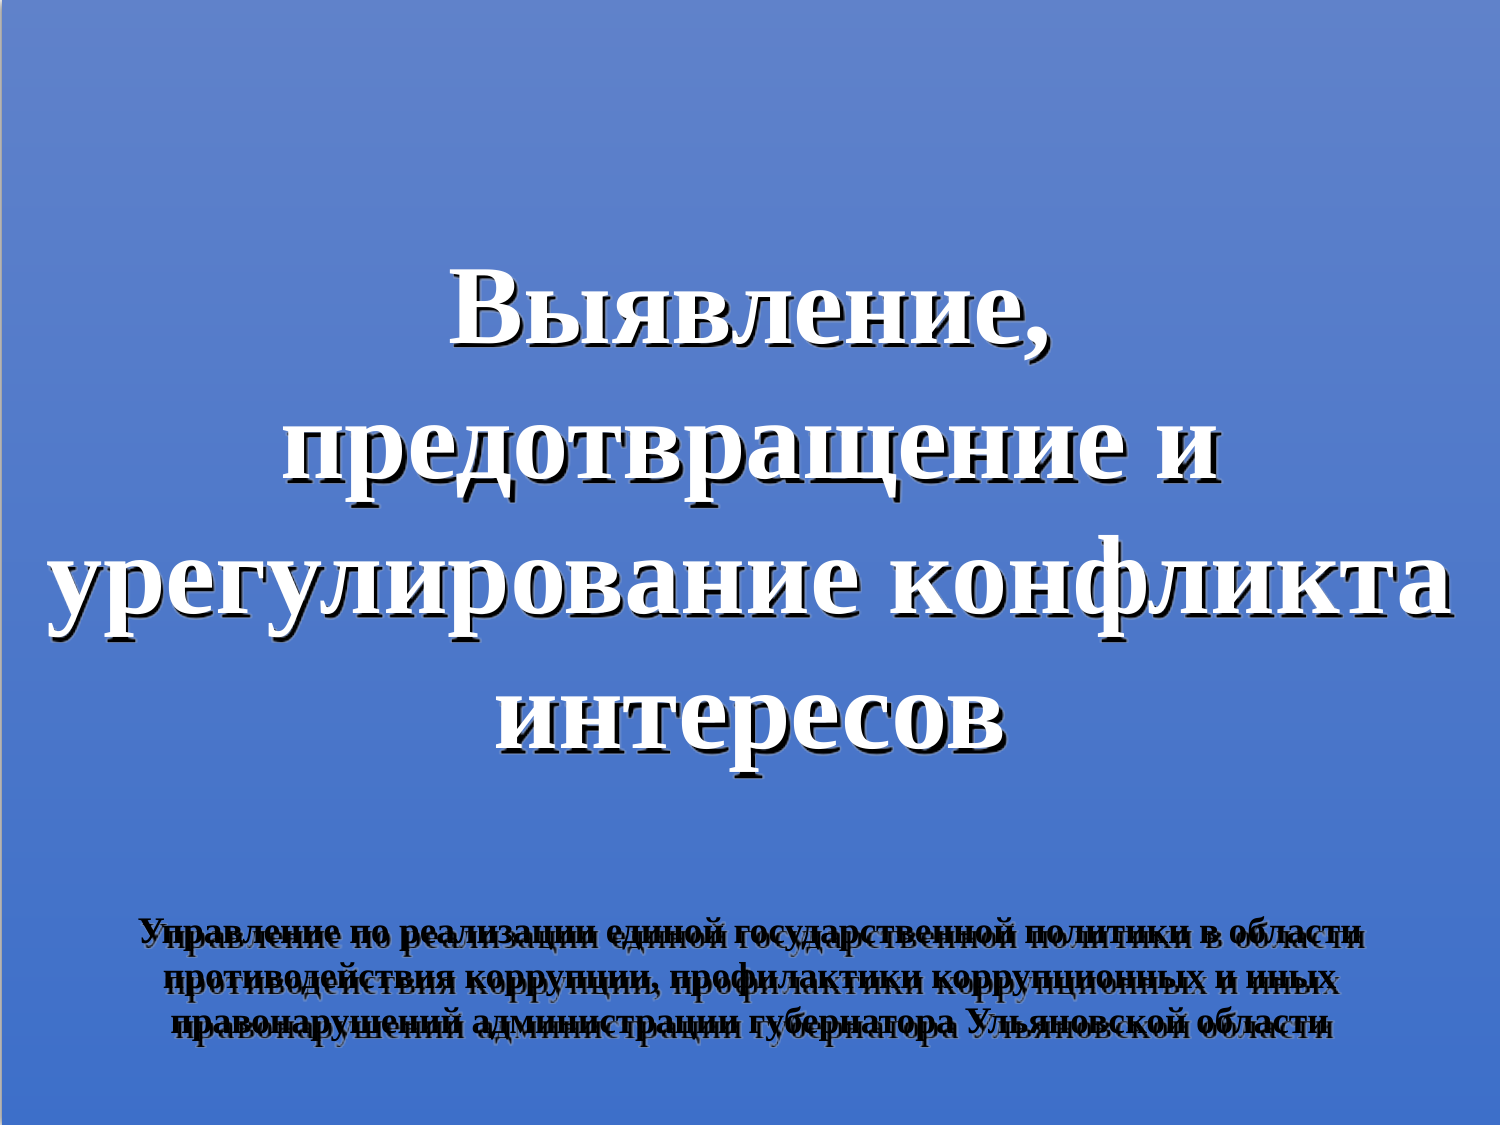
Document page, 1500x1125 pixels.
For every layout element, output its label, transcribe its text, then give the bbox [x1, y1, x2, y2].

text_box [2, 0, 1500, 1125]
title Выявление, предотвращение и урегулирование конфликта интересов Управление по реализации единой государственной политики в области противодействия коррупции, профилактики коррупционных и иных правонарушений администрации губернатора Ульяновской области [17, 30, 1483, 1094]
